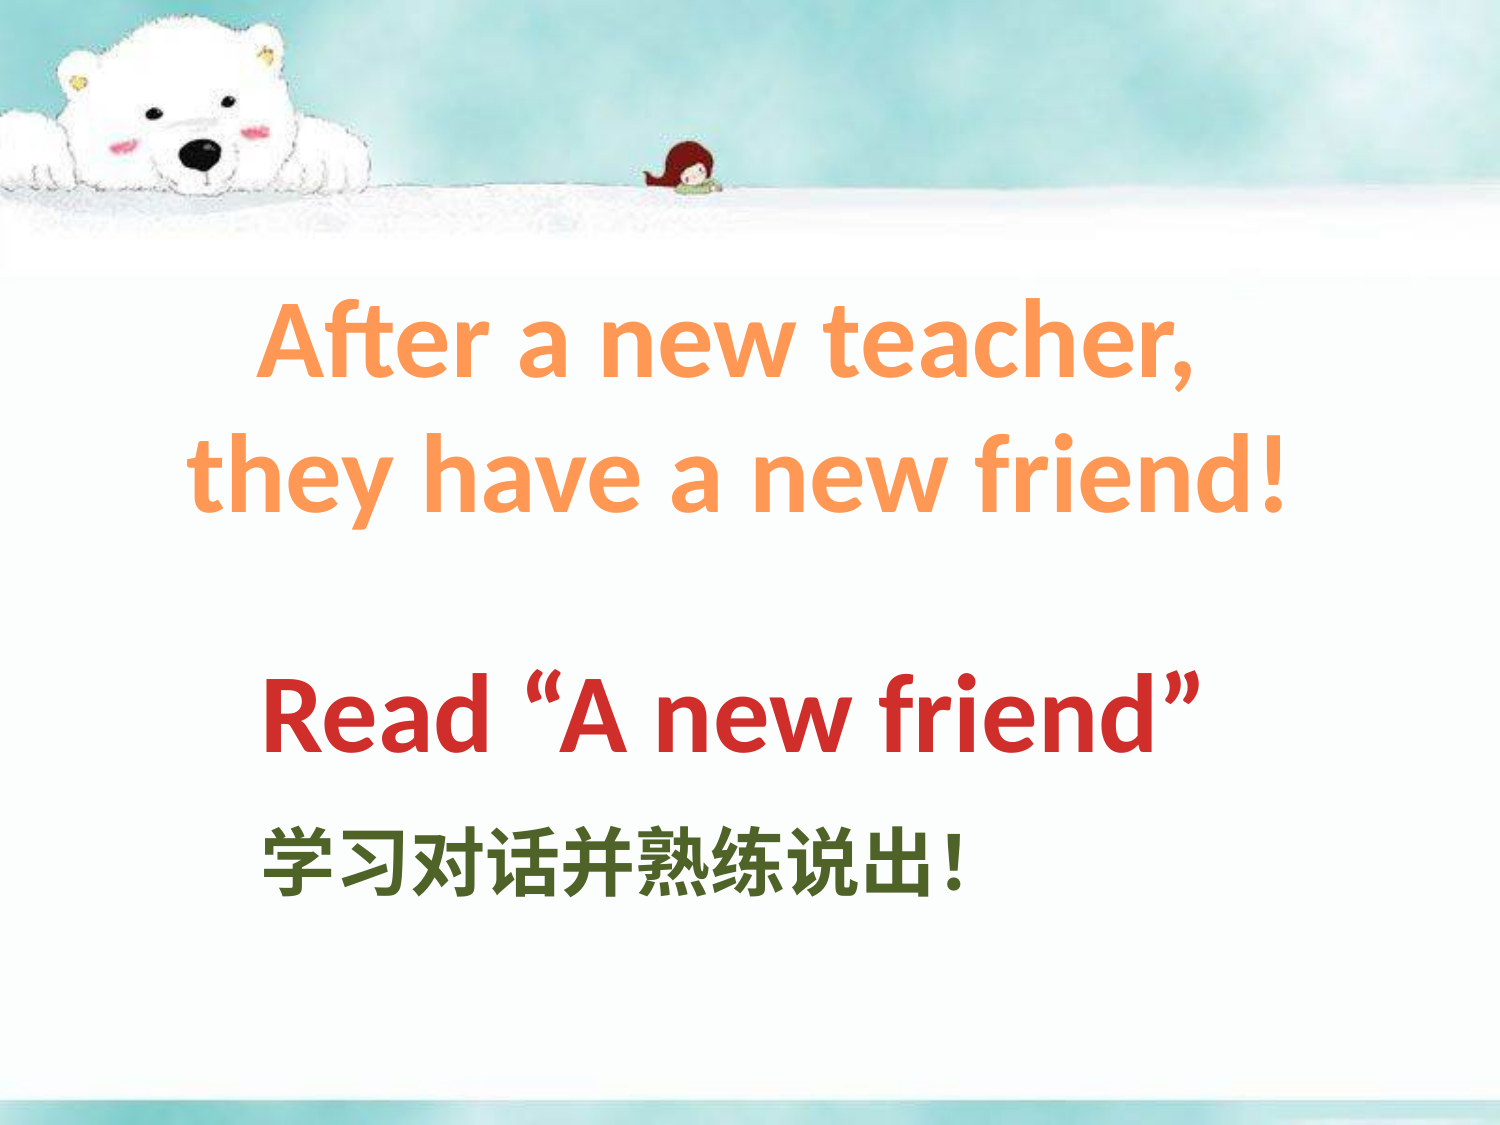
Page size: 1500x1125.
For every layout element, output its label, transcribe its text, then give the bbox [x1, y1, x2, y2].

text_box 学习对话并熟练说出！ [246, 808, 1325, 914]
text_box After a new teacher, they have a new friend! [146, 257, 1308, 543]
text_box Read “A new friend” [245, 632, 1224, 783]
picture [0, 0, 1500, 1125]
